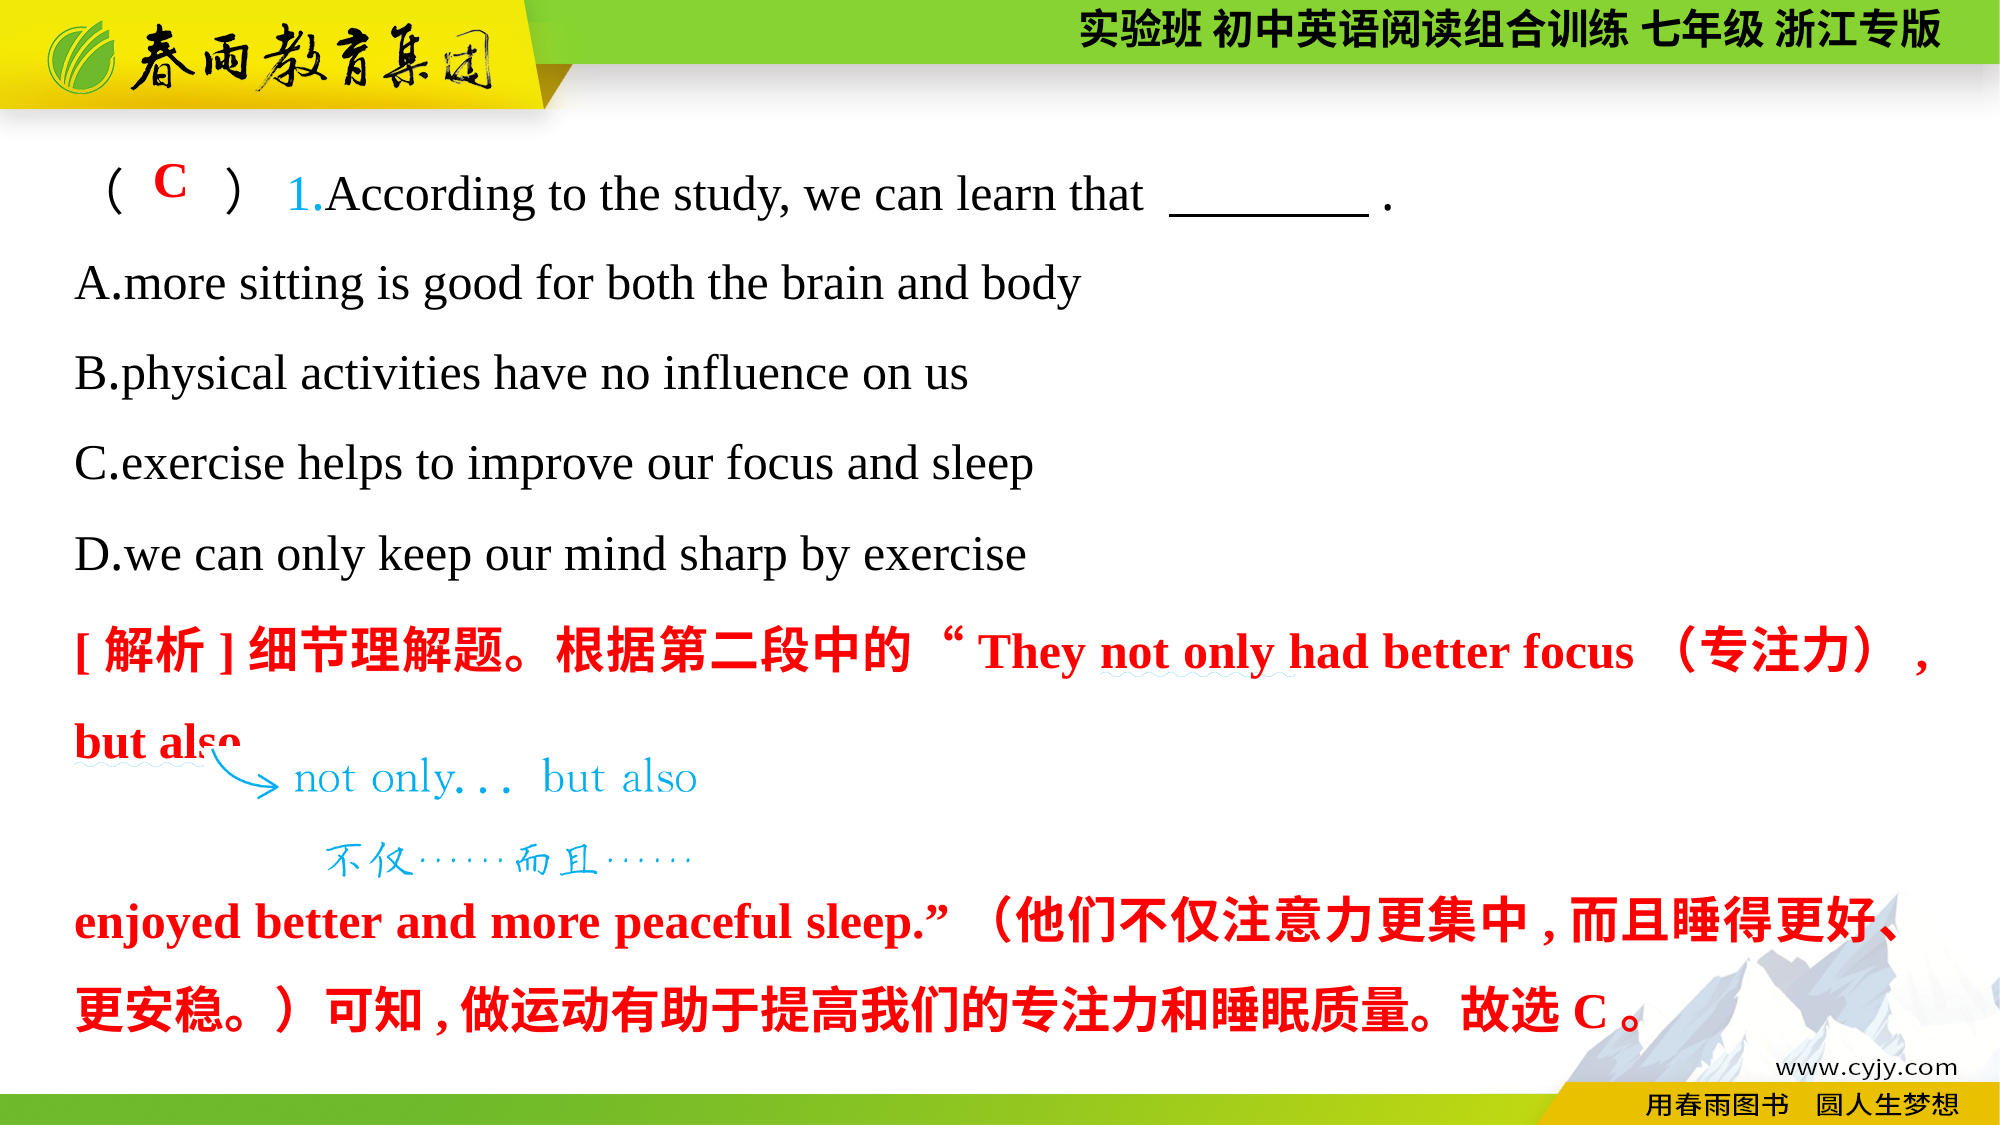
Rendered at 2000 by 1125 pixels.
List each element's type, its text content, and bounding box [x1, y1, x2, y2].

text_box C [138, 140, 204, 215]
list （ ）1.According to the study, we can learn that . A.more sitting is good for both the brain and body B.physical activities have no influence on us C.exercise helps to improve our focus and sleep D.we can only keep our mind sharp by exercise [59, 122, 1944, 581]
text_box [解析]细节理解题。根据第二段中的“They not only had better focus（专注力）, but also enjoyed better and more peaceful sleep.”（他们不仅注意力更集中,而且睡得更好、更安稳。）可知,做运动有助于提高我们的专注力和睡眠质量。故选C。 [59, 581, 1944, 1047]
picture [0, 0, 2000, 1125]
